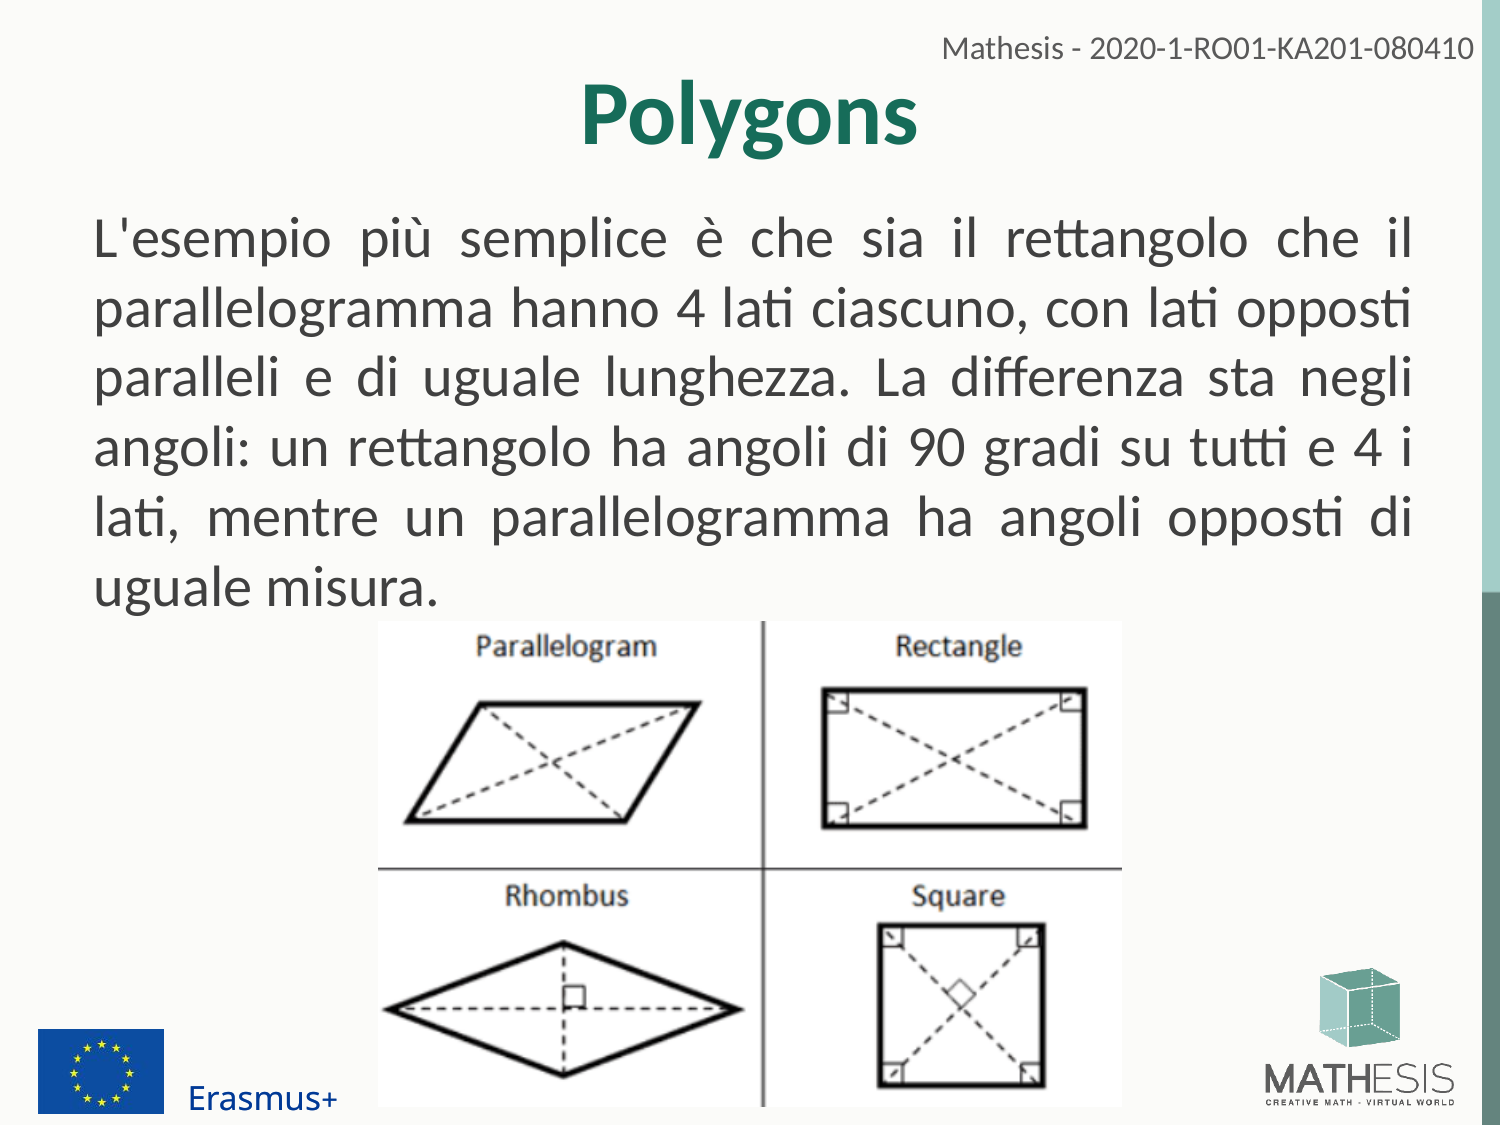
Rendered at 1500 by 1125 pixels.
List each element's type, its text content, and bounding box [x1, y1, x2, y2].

list L'esempio più semplice è che sia il rettangolo che il parallelogramma hanno 4 lati ciascuno, con lati opposti paralleli e di uguale lunghezza. La differenza sta negli angoli: un rettangolo ha angoli di 90 gradi su tutti e 4 i lati, mentre un parallelogramma ha angoli opposti di uguale misura. [79, 191, 1429, 934]
title Polygons [75, 45, 1425, 233]
picture [38, 1029, 164, 1114]
picture [378, 621, 1122, 1107]
